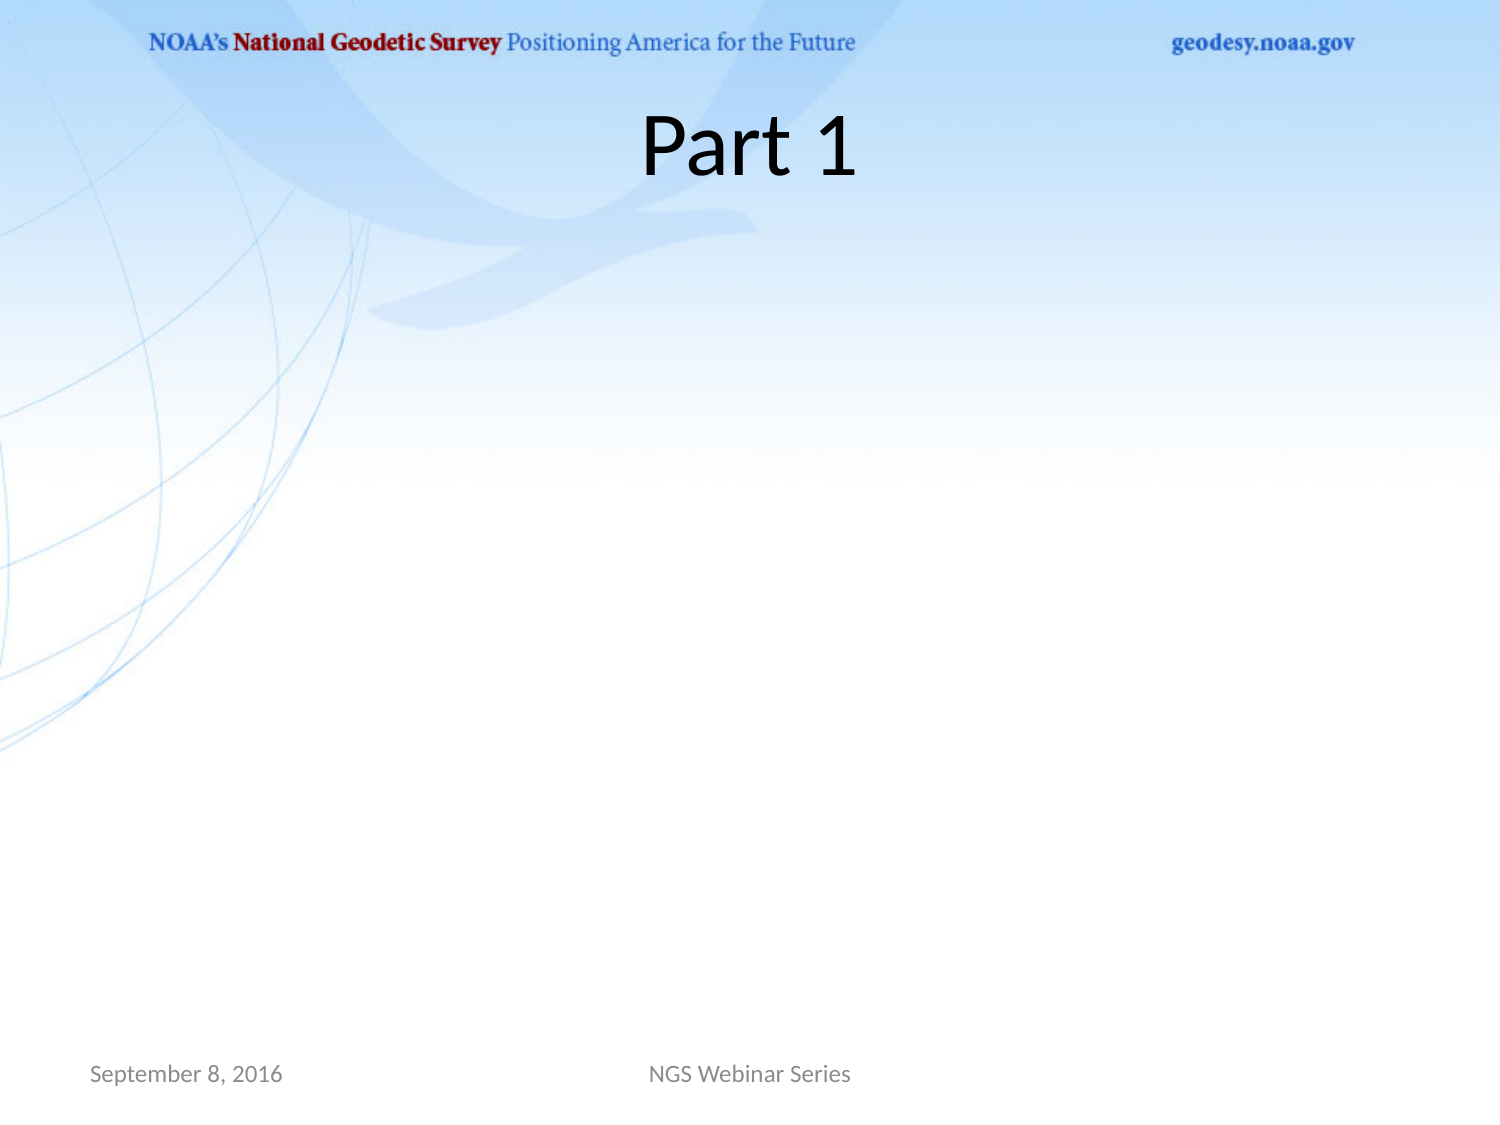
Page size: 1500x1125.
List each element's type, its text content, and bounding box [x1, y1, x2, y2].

title Part 1 [75, 45, 1425, 233]
picture [0, 0, 1500, 1125]
footer NGS Webinar Series [512, 1042, 988, 1103]
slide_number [75, 1042, 425, 1103]
